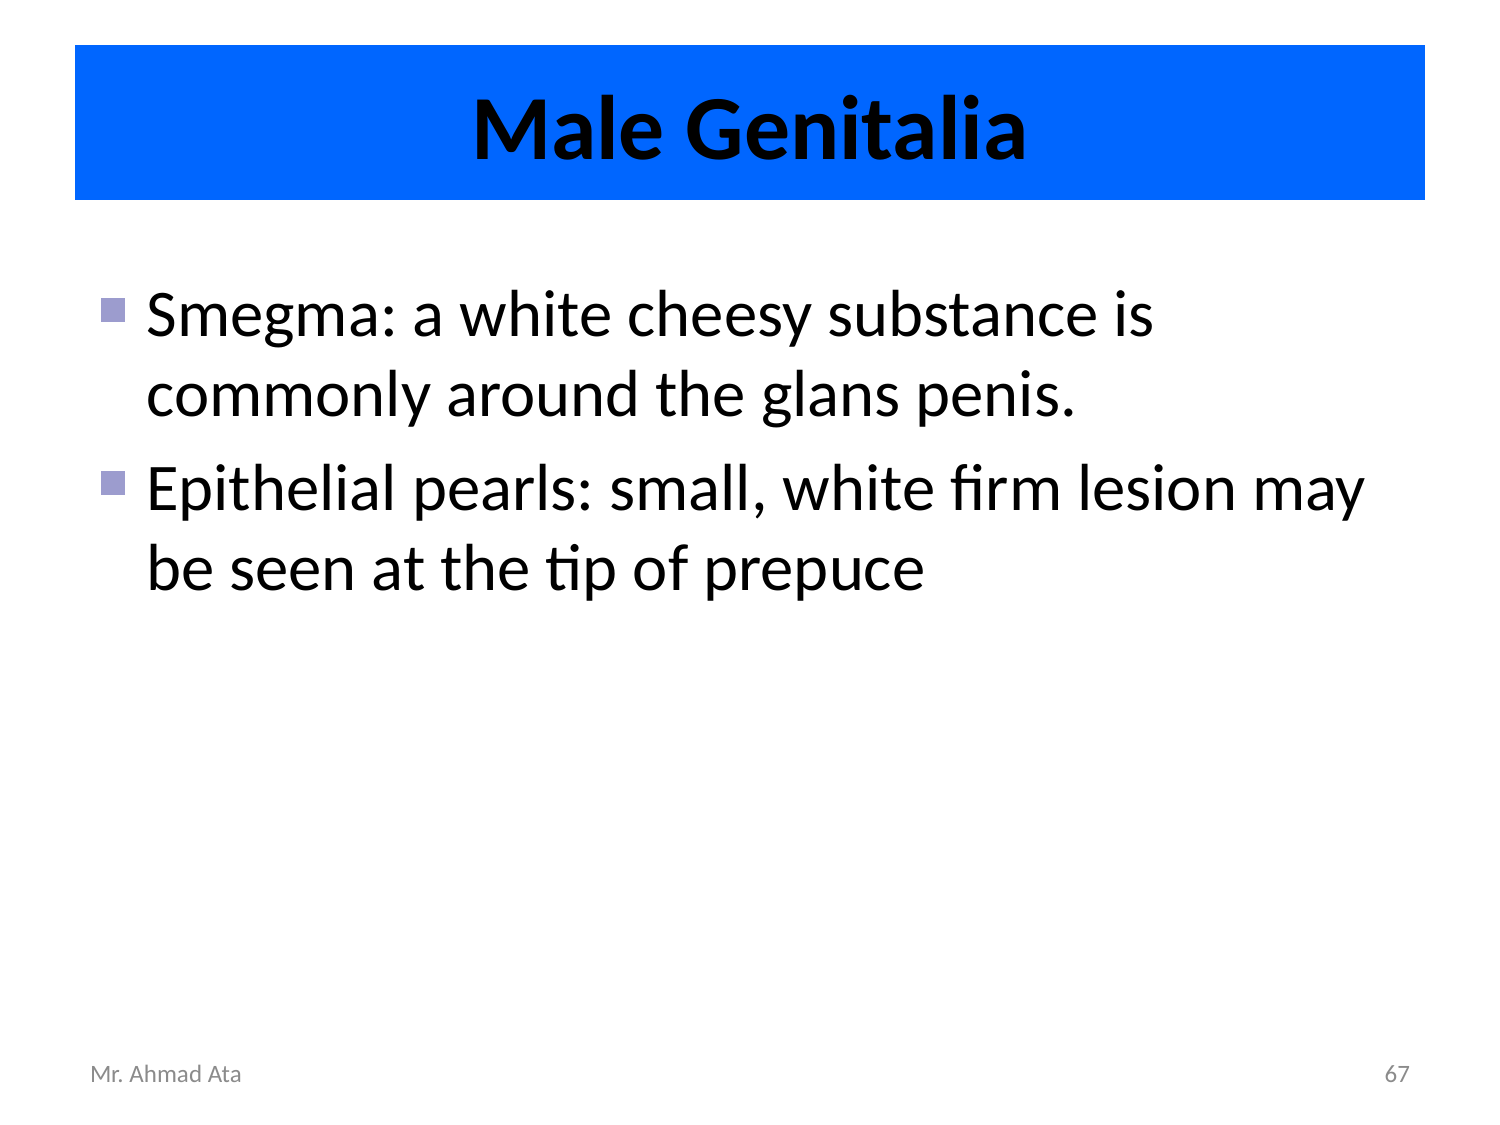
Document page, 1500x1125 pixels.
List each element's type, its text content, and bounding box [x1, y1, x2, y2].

list Smegma: a white cheesy substance is commonly around the glans penis. Epithelial pearls: small, white firm lesion may be seen at the tip of prepuce [75, 262, 1425, 1005]
picture [90, 286, 137, 334]
picture [90, 459, 137, 507]
slide_number 67 [1074, 1042, 1425, 1103]
title Male Genitalia [75, 45, 1425, 200]
slide_number Mr. Ahmad Ata [75, 1042, 425, 1103]
